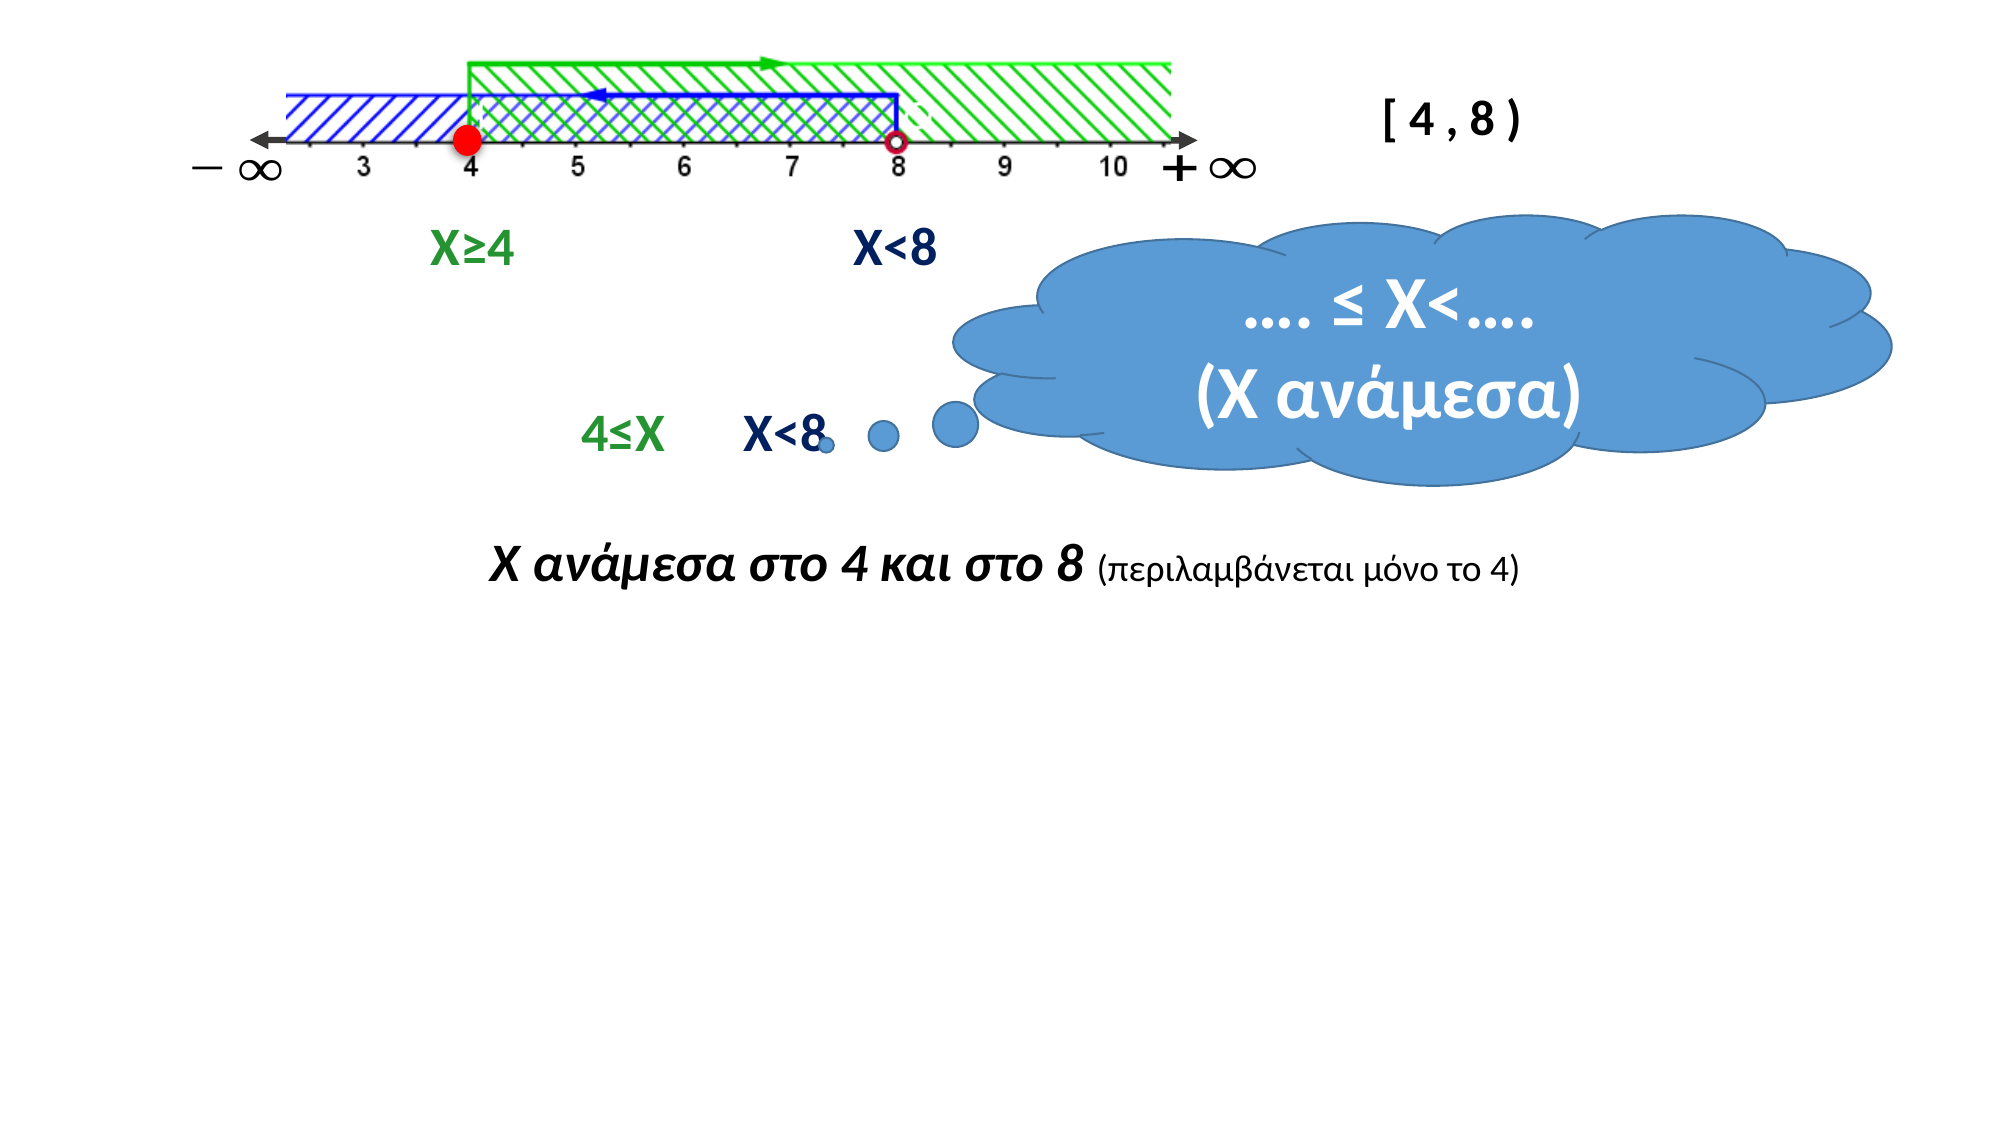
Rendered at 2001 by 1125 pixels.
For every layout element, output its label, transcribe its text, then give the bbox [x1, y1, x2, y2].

text_box 4≤Χ [566, 389, 692, 470]
text_box …. ≤ Χ<…. (Χ ανάμεσα) [932, 214, 1893, 487]
text_box …. ≤ Χ<…. (Χ ανάμεσα) [867, 419, 900, 453]
text_box [ 4 , 8 ) [1366, 77, 1537, 153]
text_box Χ<8 [839, 203, 954, 284]
text_box Χ<8 [729, 389, 844, 470]
picture [286, 32, 1171, 200]
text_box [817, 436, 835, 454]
text_box Χ ανάμεσα στο 4 και στο 8 (περιλαμβάνεται μόνο το 4) [475, 519, 1536, 600]
text_box Χ≥4 [415, 203, 530, 284]
